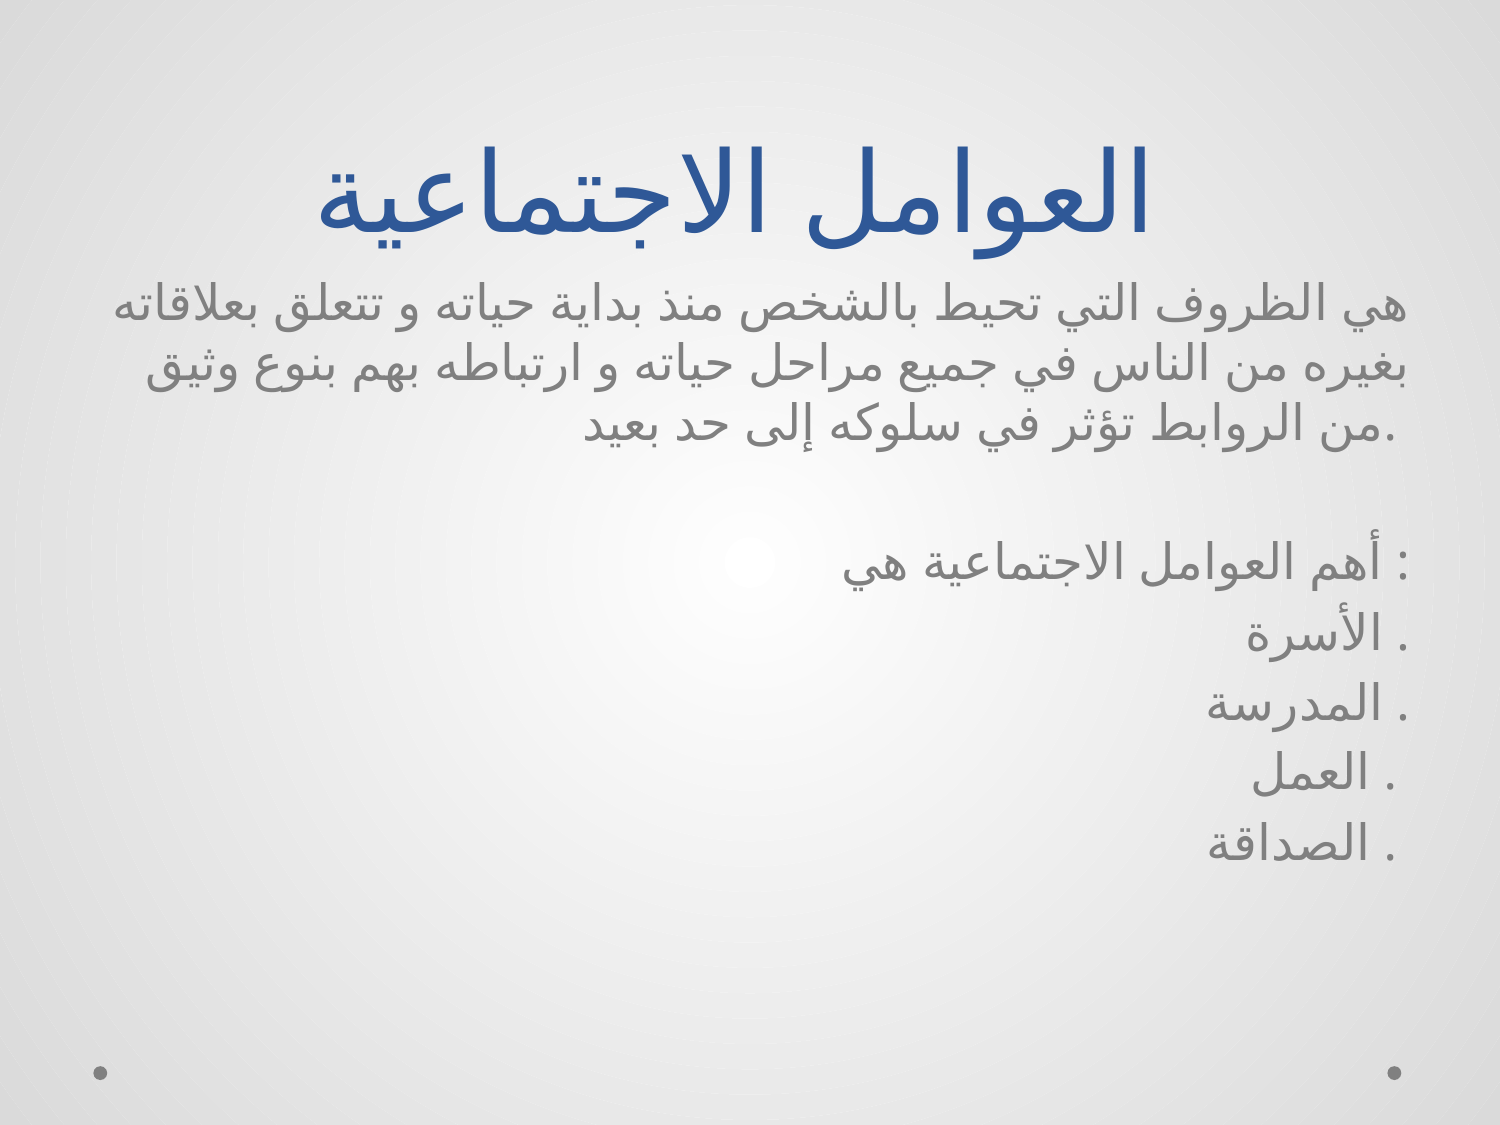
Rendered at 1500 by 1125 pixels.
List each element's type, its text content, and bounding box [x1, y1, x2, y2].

list هي الظروف التي تحيط بالشخص منذ بداية حياته و تتعلق بعلاقاته بغيره من الناس في جميع مراحل حياته و ارتباطه بهم بنوع وثيق من الروابط تؤثر في سلوكه إلى حد بعيد. أهم العوامل الاجتماعية هي : الأسرة . المدرسة . العمل . الصداقة . [75, 262, 1425, 1005]
title العوامل الاجتماعية [75, 0, 1425, 262]
